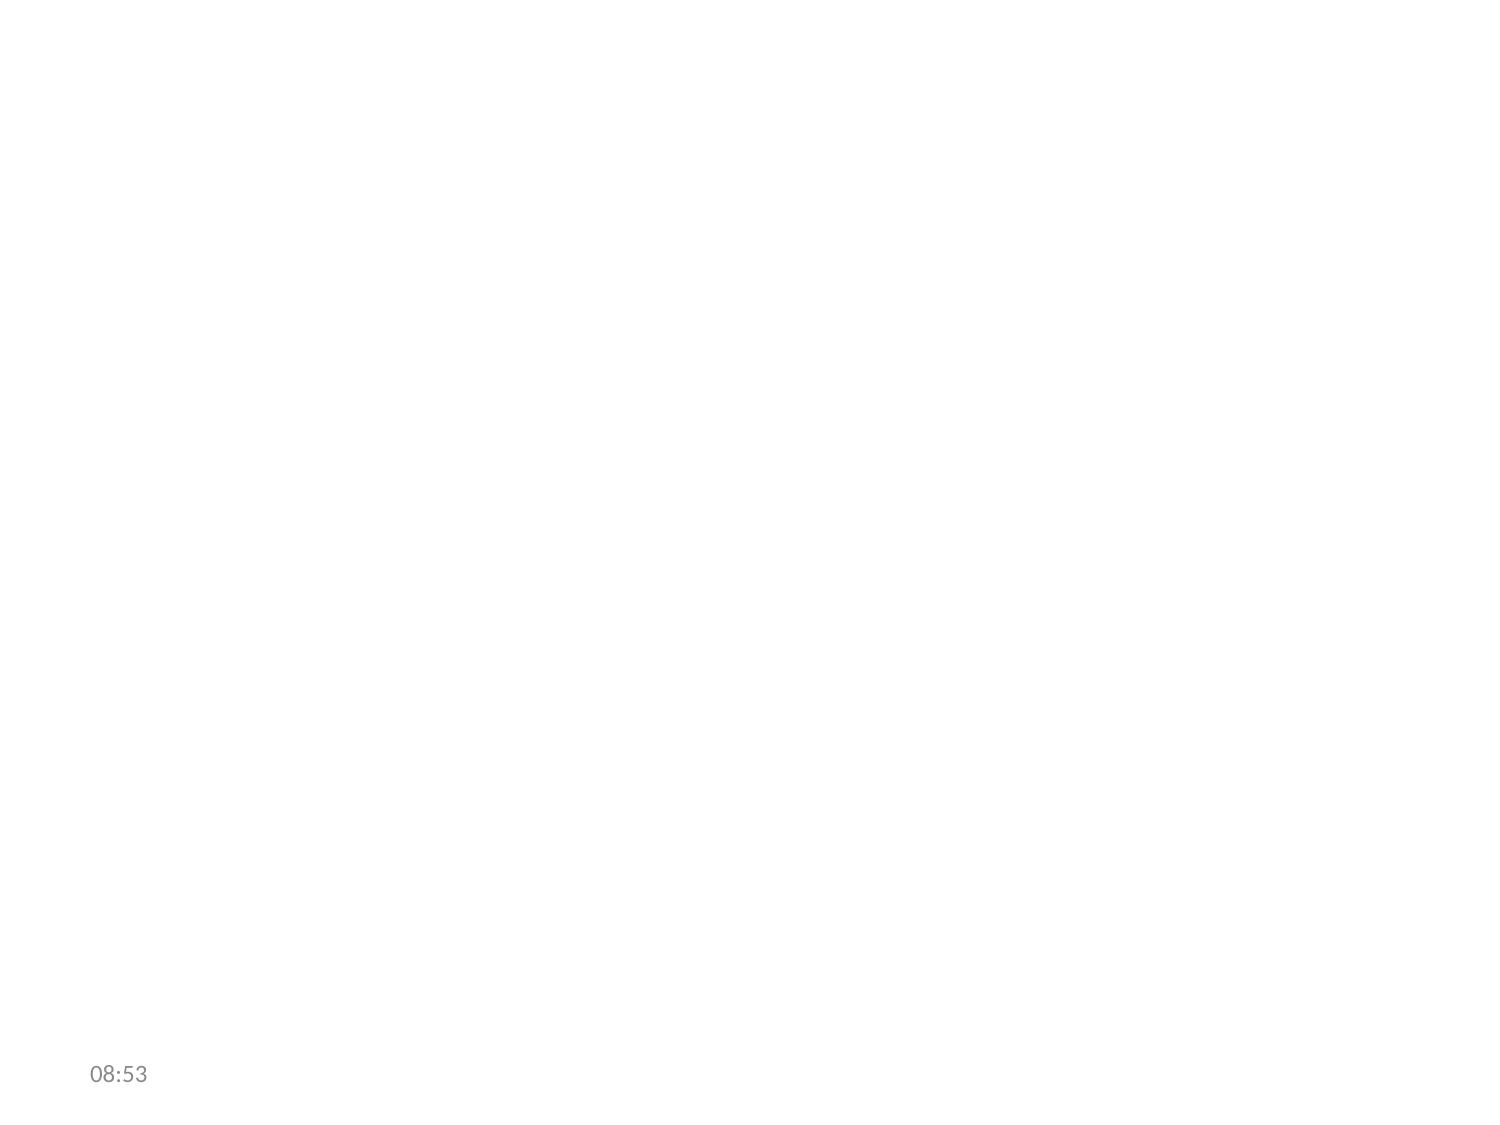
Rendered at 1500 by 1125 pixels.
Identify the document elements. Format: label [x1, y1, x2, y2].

slide_number [75, 1042, 425, 1103]
